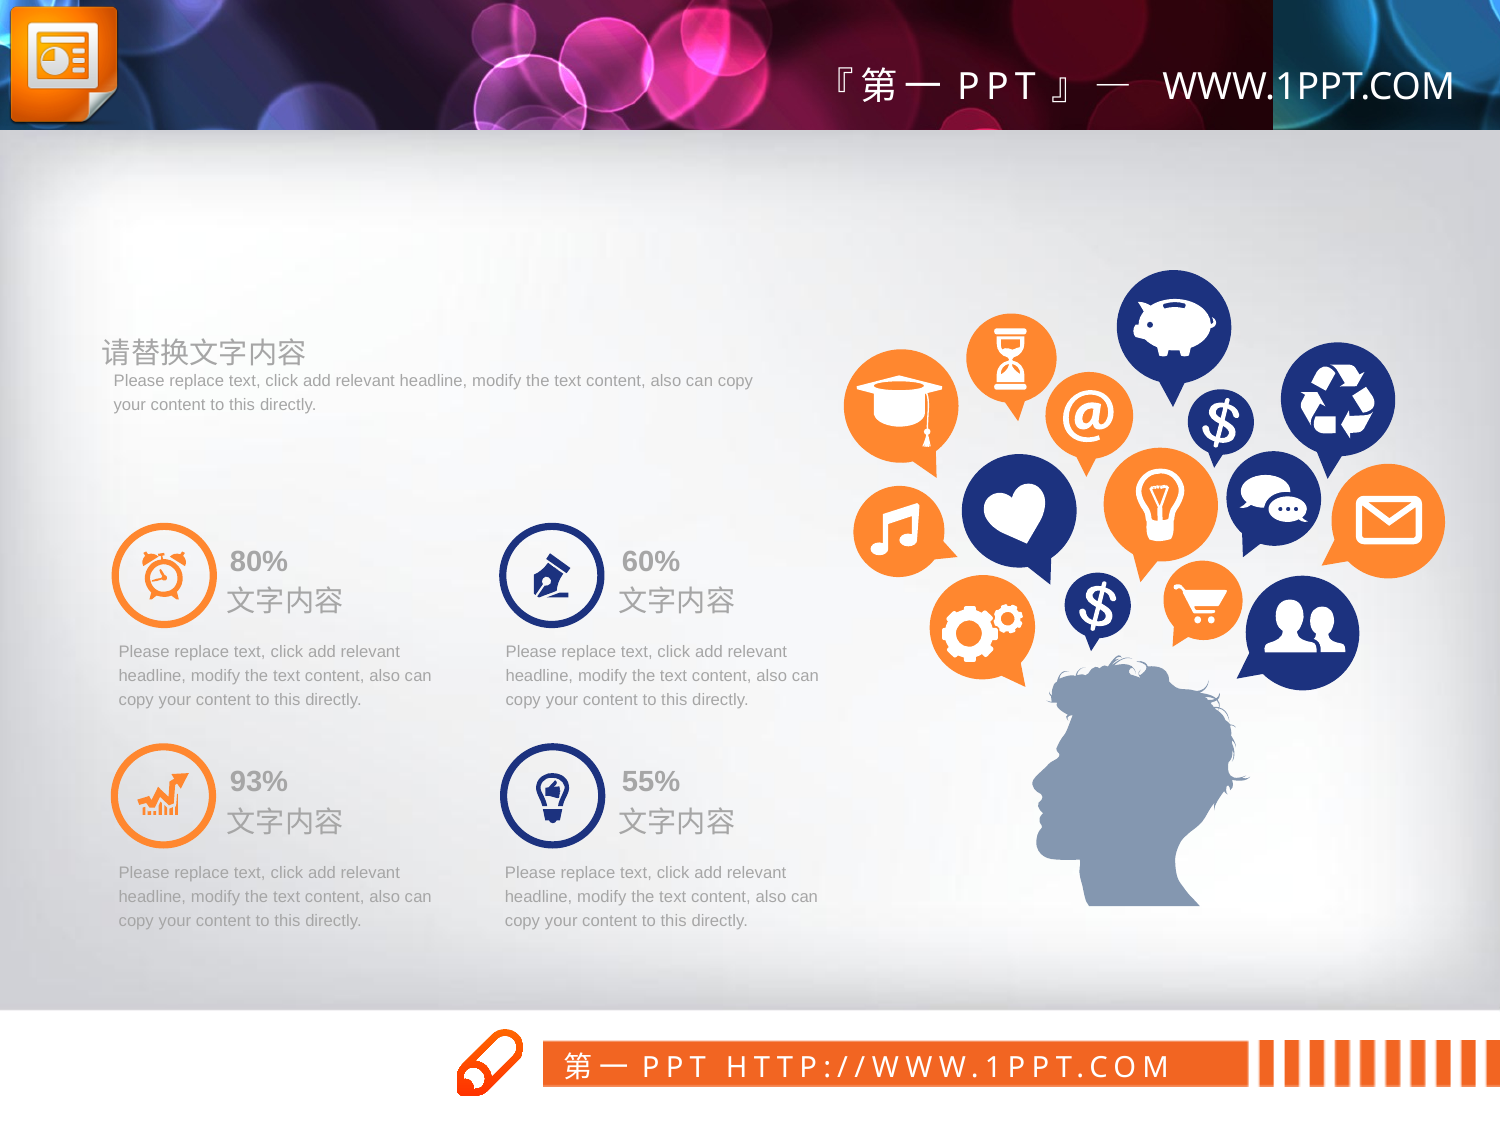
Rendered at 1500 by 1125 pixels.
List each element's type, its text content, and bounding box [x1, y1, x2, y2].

text_box 60% [607, 528, 696, 586]
text_box [542, 809, 563, 824]
text_box [110, 743, 215, 849]
text_box [536, 773, 570, 807]
text_box 文字内容 [603, 789, 751, 846]
text_box [533, 553, 571, 598]
text_box 80% [215, 528, 304, 586]
text_box 请替换文字内容 [87, 319, 322, 377]
text_box [500, 743, 605, 849]
text_box [499, 522, 604, 629]
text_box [839, 262, 1452, 907]
text_box [169, 551, 186, 567]
picture [543, 1040, 1500, 1087]
text_box 文字内容 [211, 567, 359, 625]
text_box [111, 522, 215, 629]
text_box 93% [215, 747, 304, 805]
text_box [142, 551, 183, 600]
text_box 文字内容 [603, 567, 751, 625]
text_box Please replace text, click add relevant headline, modify the text content, also can copy your content to this directly. [103, 850, 453, 938]
picture [0, 0, 1500, 1012]
text_box 55% [607, 747, 696, 805]
text_box Please replace text, click add relevant headline, modify the text content, also can copy your content to this directly. [490, 629, 834, 717]
text_box 文字内容 [211, 789, 359, 846]
text_box Please replace text, click add relevant headline, modify the text content, also can copy your content to this directly. [490, 850, 839, 938]
text_box Please replace text, click add relevant headline, modify the text content, also can copy your content to this directly. [98, 358, 789, 421]
text_box Please replace text, click add relevant headline, modify the text content, also can copy your content to this directly. [103, 629, 453, 717]
text_box [137, 773, 189, 815]
